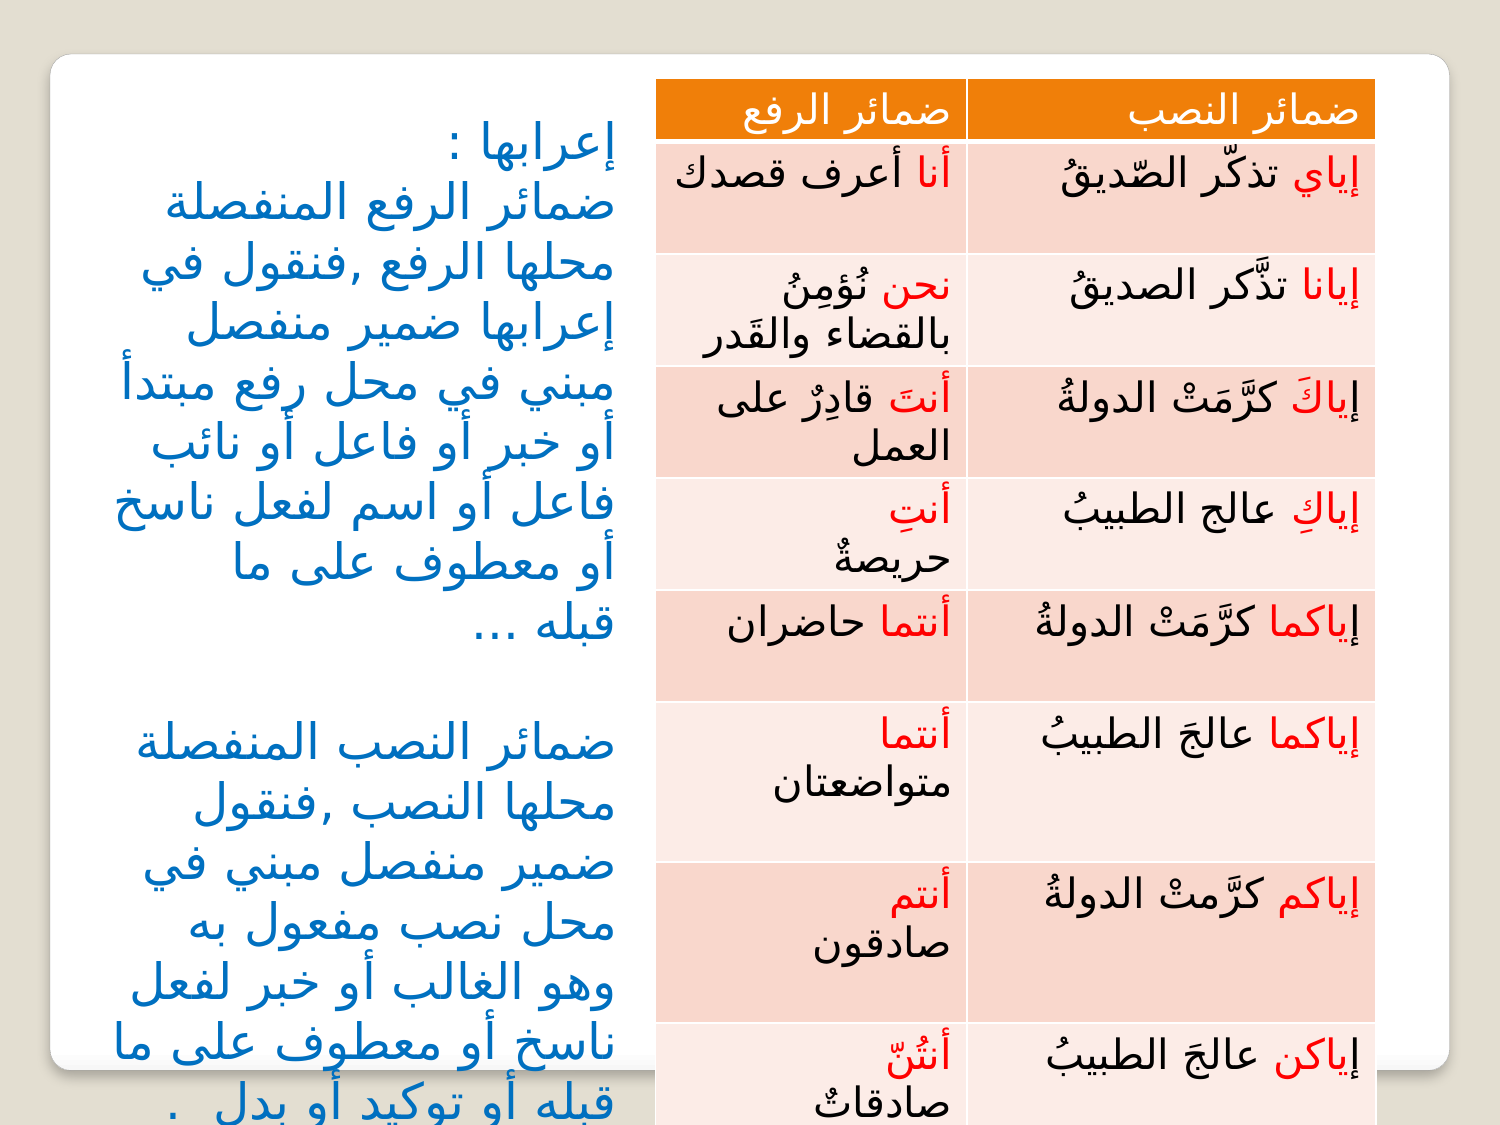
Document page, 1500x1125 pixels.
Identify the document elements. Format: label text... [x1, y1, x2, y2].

table_cell أنتم صادقون [656, 863, 966, 1022]
table_cell إياكَ كرَّمَتْ الدولةُ [968, 367, 1375, 477]
table_cell إياي تذكّر الصّديقُ [968, 144, 1375, 253]
table_cell إياكما عالجَ الطبيبُ [968, 703, 1375, 861]
table_cell إياكما كرَّمَتْ الدولةُ [968, 591, 1375, 701]
table_header ضمائر النصب [968, 79, 1375, 139]
table_cell إياكن عالجَ الطبيبُ [968, 1024, 1375, 1125]
table_cell إيانا تذَّكر الصديقُ [968, 255, 1375, 365]
table_cell أنتما متواضعتان [656, 703, 966, 861]
table_cell أنا أعرف قصدك [656, 144, 966, 253]
table_cell إياكِ عالج الطبيبُ [968, 479, 1375, 589]
table_cell أنتُنّ صادقاتٌ [656, 1024, 966, 1125]
table_cell أنتما حاضران [656, 591, 966, 701]
text_box إعرابها : ضمائر الرفع المنفصلة محلها الرفع ,فنقول في إعرابها ضمير منفصل مبني في محل رفع مبتدأ أو خبر أو فاعل أو نائب فاعل أو اسم لفعل ناسخ أو معطوف على ما قبله ... ضمائر النصب المنفصلة محلها النصب ,فنقول ضمير منفصل مبني في محل نصب مفعول به وهو الغالب أو خبر لفعل ناسخ أو معطوف على ما قبله أو توكيد أو بدل . [88, 101, 632, 1125]
table_cell أنتِ حريصةٌ [656, 479, 966, 589]
table_cell إياكم كرَّمتْ الدولةُ [968, 863, 1375, 1022]
table_cell نحن نُؤمِنُ بالقضاء والقَدر [656, 255, 966, 365]
table_header ضمائر الرفع [656, 79, 966, 139]
table_cell أنتَ قادِرٌ على العمل [656, 367, 966, 477]
